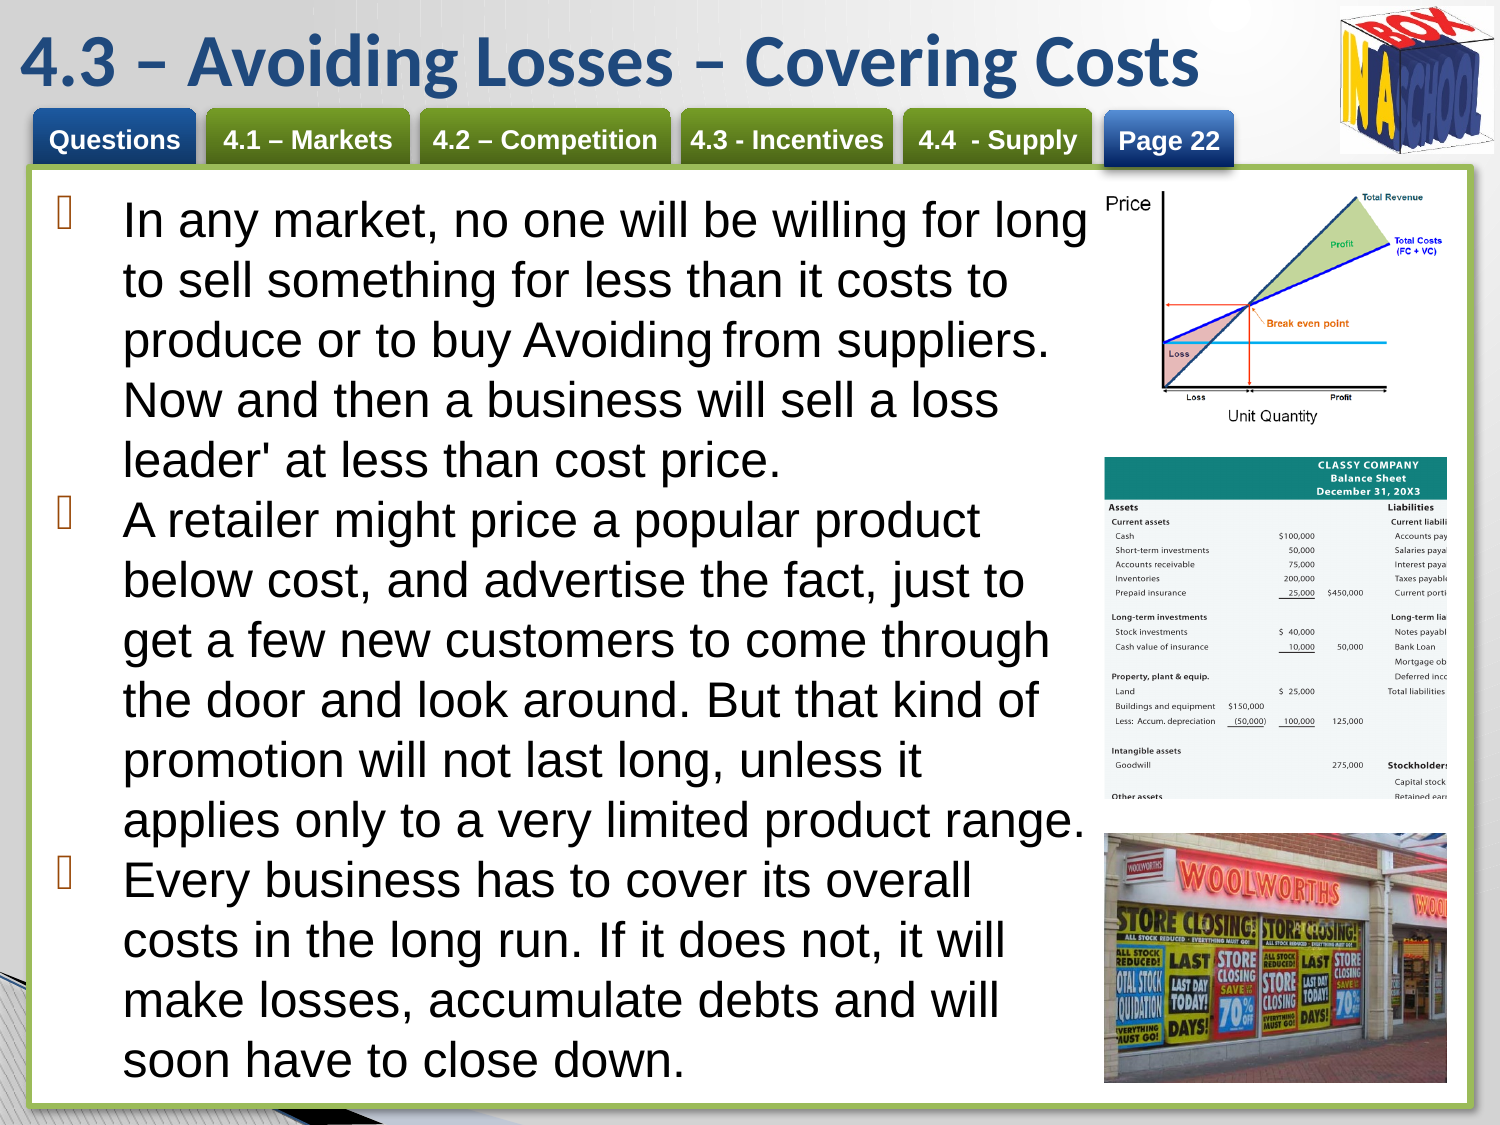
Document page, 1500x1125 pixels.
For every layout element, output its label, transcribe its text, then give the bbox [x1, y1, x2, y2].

picture [1104, 184, 1448, 426]
picture [1104, 455, 1448, 799]
text_box In any market, no one will be willing for long to sell something for less than it costs to produce or to buy Avoiding from suppliers. Now and then a business will sell a loss leader' at less than cost price. A retailer might price a popular product below cost, and advertise the fact, just to get a few new customers to come through the door and look around. But that kind of promotion will not last long, unless it applies only to a very limited product range. Every business has to cover its overall costs in the long run. If it does not, it will make losses, accumulate debts and will soon have to close down. [41, 179, 1105, 1095]
text_box Page 22 [1104, 109, 1235, 167]
picture [1340, 6, 1495, 154]
title 4.3 – Avoiding Losses – Covering Costs [5, 11, 1270, 102]
picture [281, 1114, 303, 1125]
picture [1104, 833, 1448, 1083]
